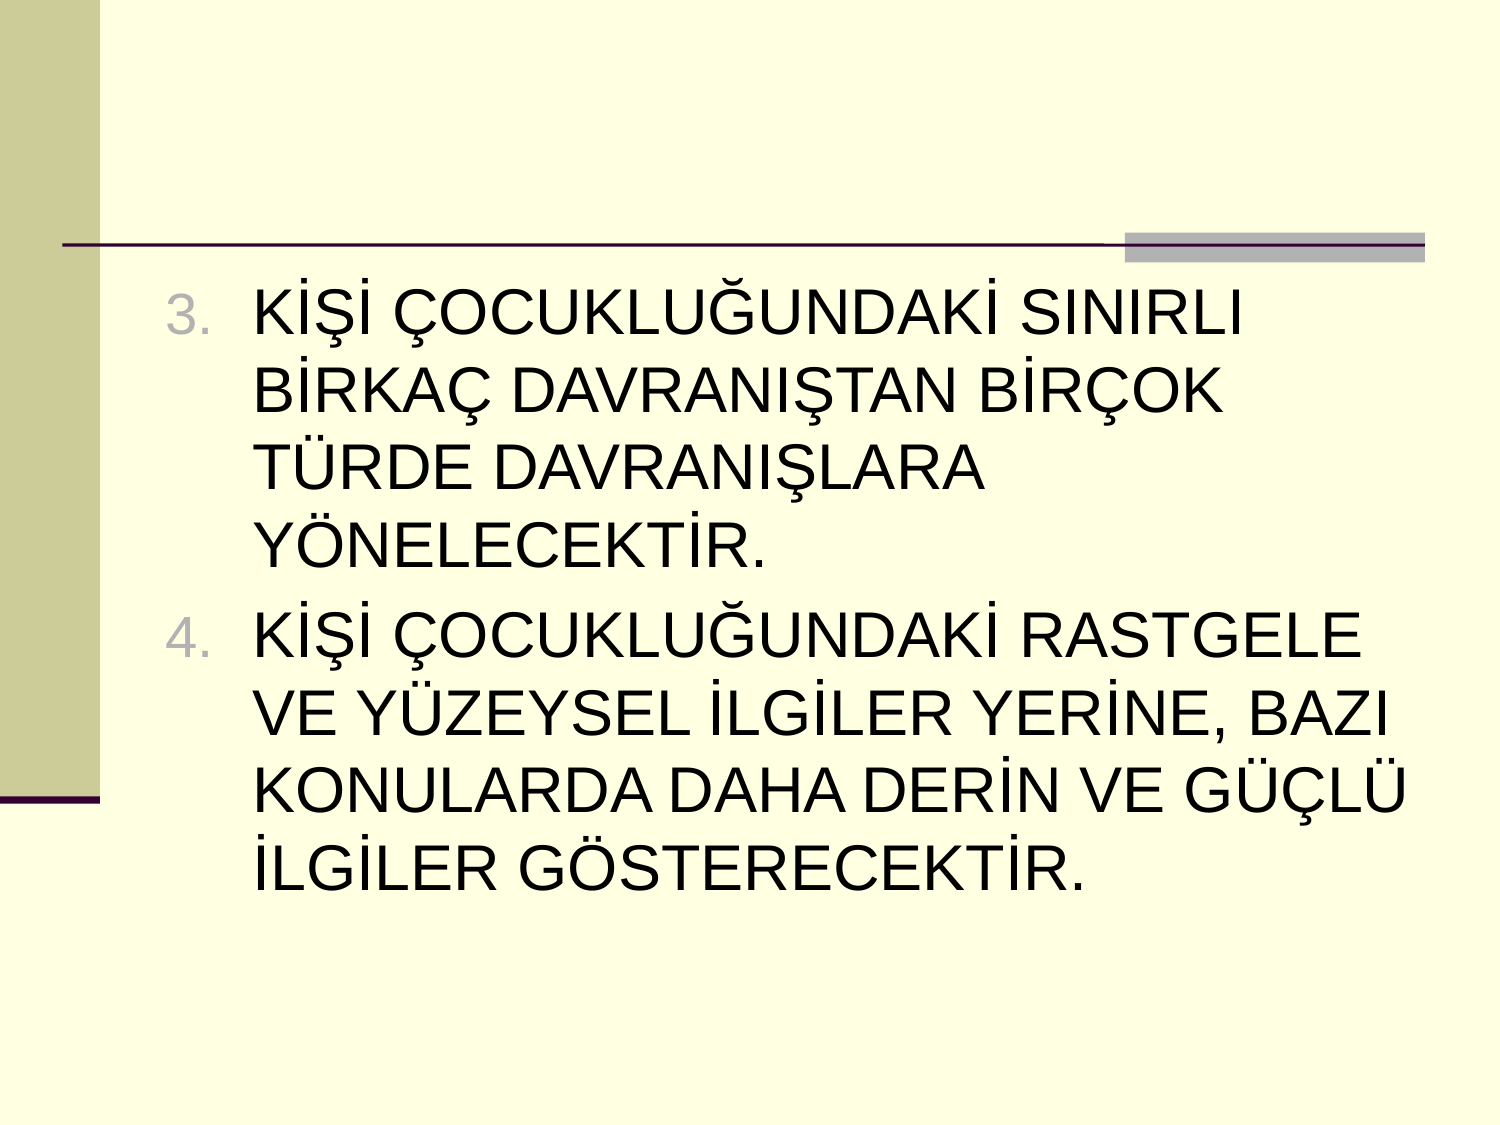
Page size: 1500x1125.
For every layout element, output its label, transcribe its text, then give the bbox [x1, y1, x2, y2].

list KİŞİ ÇOCUKLUĞUNDAKİ SINIRLI BİRKAÇ DAVRANIŞTAN BİRÇOK TÜRDE DAVRANIŞLARA YÖNELECEKTİR. KİŞİ ÇOCUKLUĞUNDAKİ RASTGELE VE YÜZEYSEL İLGİLER YERİNE, BAZI KONULARDA DAHA DERİN VE GÜÇLÜ İLGİLER GÖSTERECEKTİR. [149, 262, 1426, 1006]
